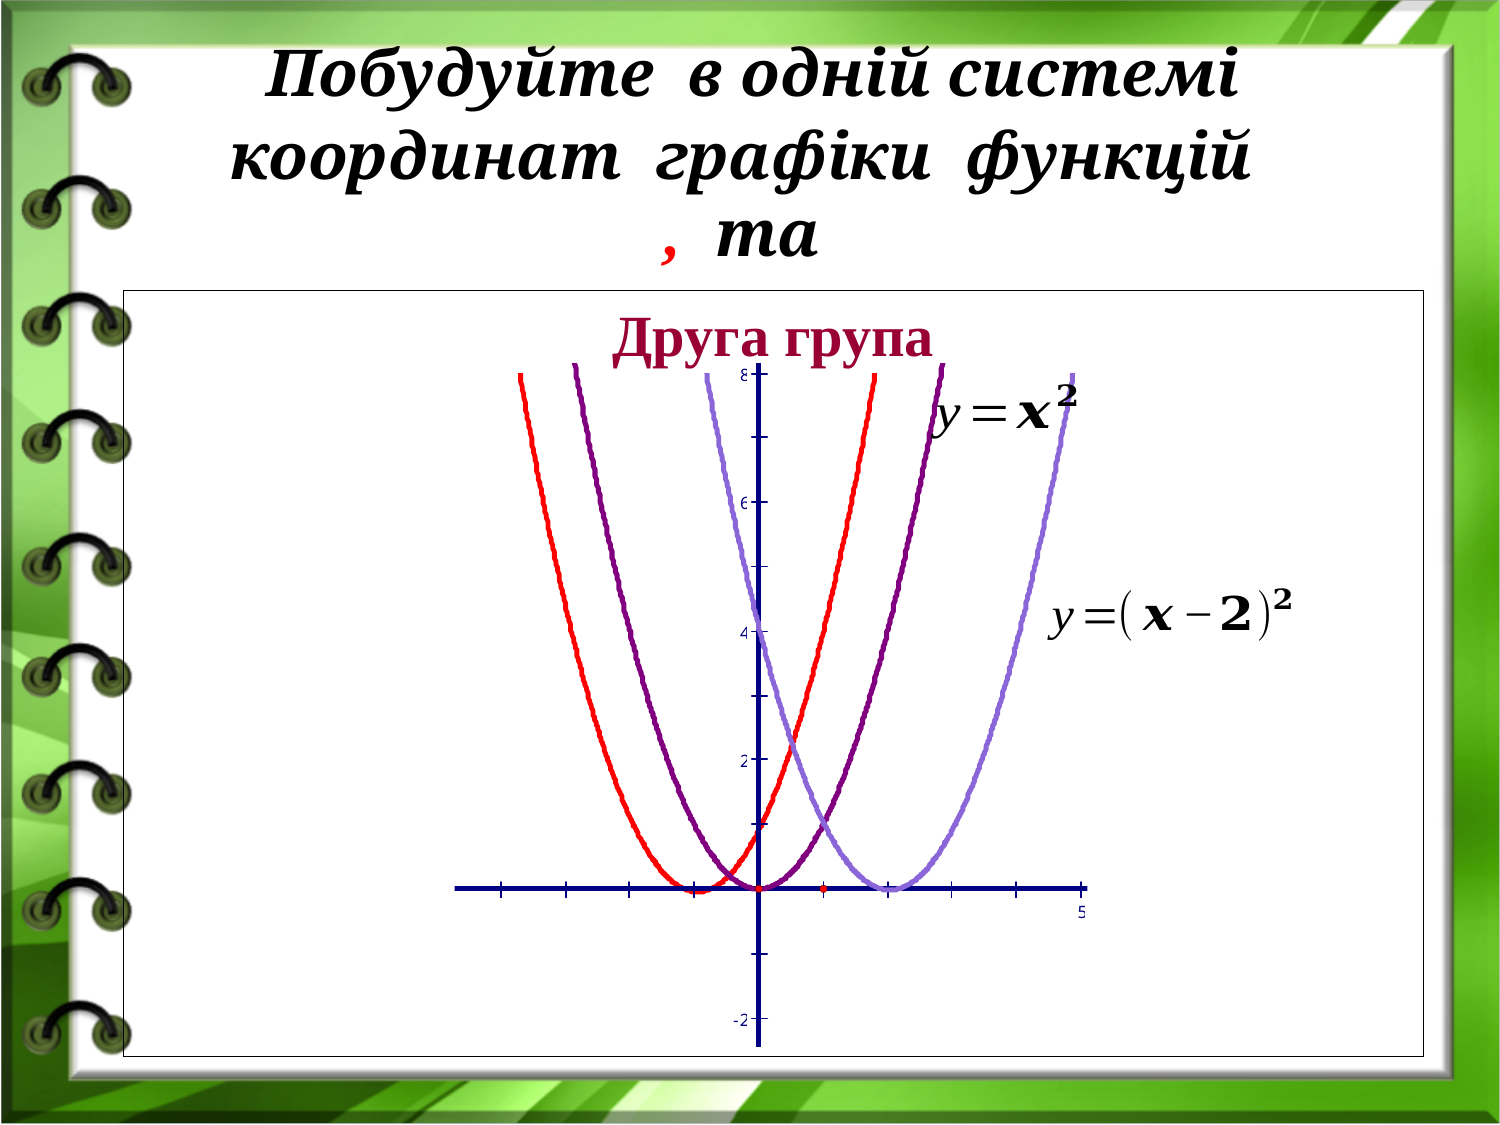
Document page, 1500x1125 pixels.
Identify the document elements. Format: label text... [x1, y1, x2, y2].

title [86, 33, 1471, 161]
list Друга група [123, 290, 1424, 1057]
picture [0, 0, 1500, 1125]
